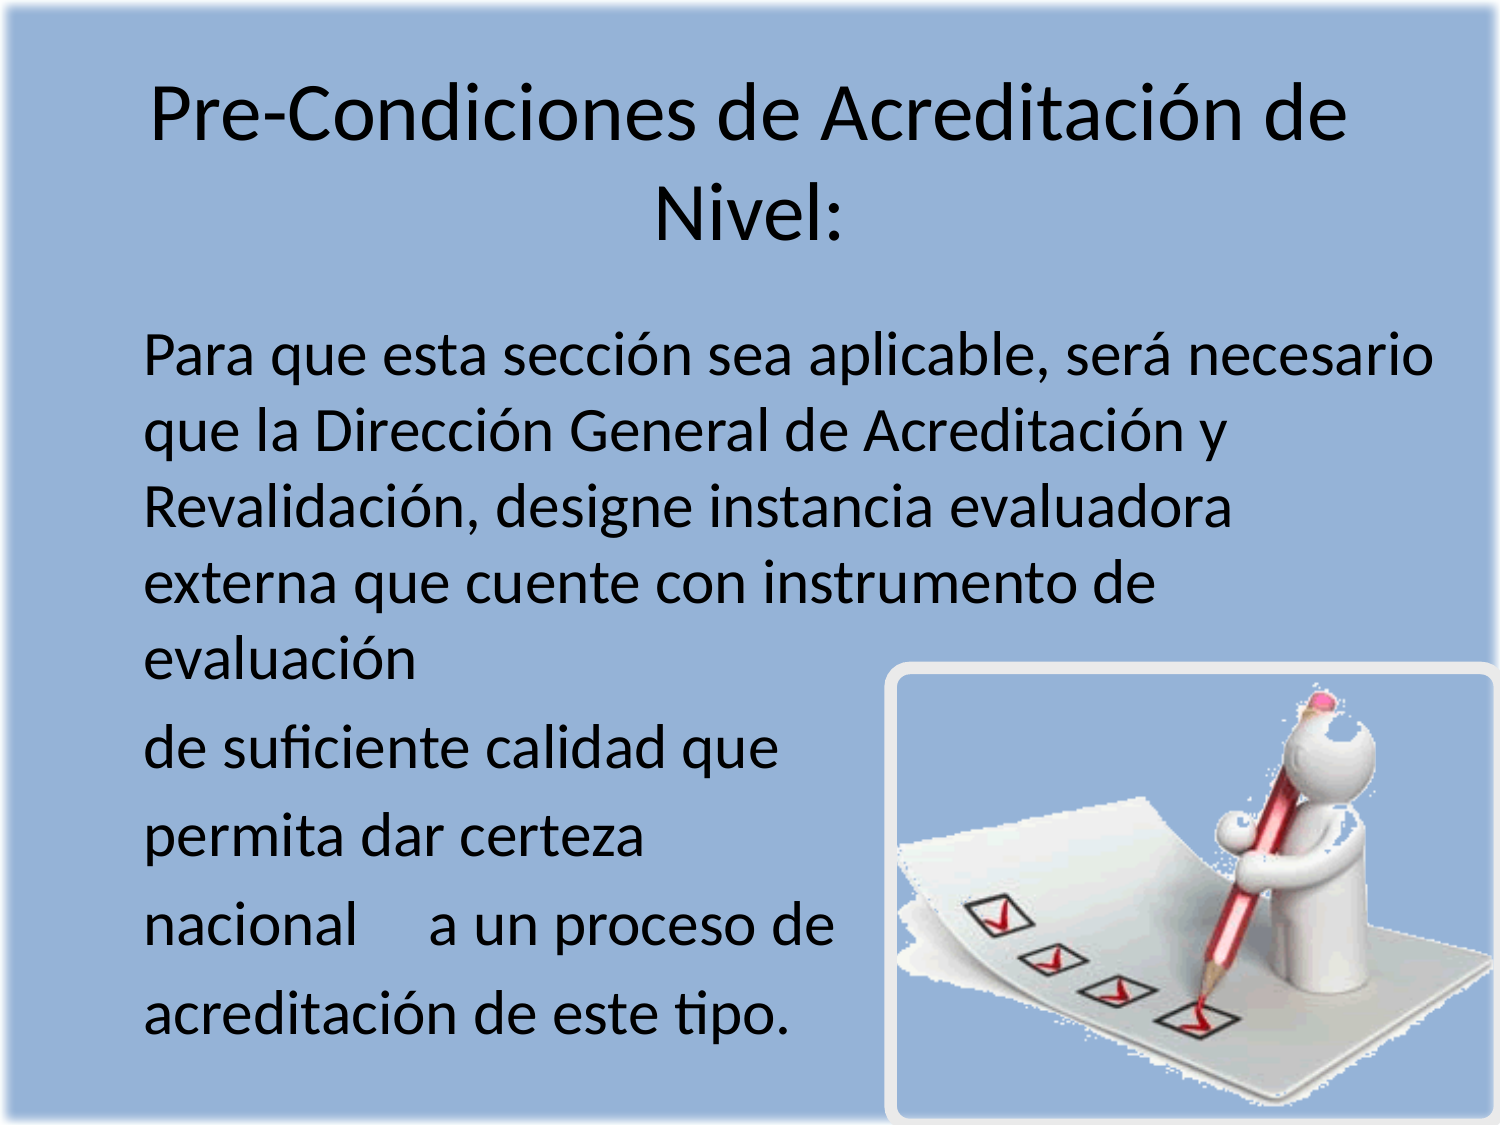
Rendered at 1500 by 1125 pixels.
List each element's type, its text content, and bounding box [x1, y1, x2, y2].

title Pre-Condiciones de Acreditación de Nivel: [75, 45, 1425, 270]
text_box [14, 14, 1487, 1112]
list Para que esta sección sea aplicable, será necesario que la Dirección General de Acreditación y Revalidación, designe instancia evaluadora externa que cuente con instrumento de evaluación de suficiente calidad que permita dar certeza nacional a un proceso de acreditación de este tipo. [75, 304, 1454, 1055]
picture [890, 667, 1500, 1125]
